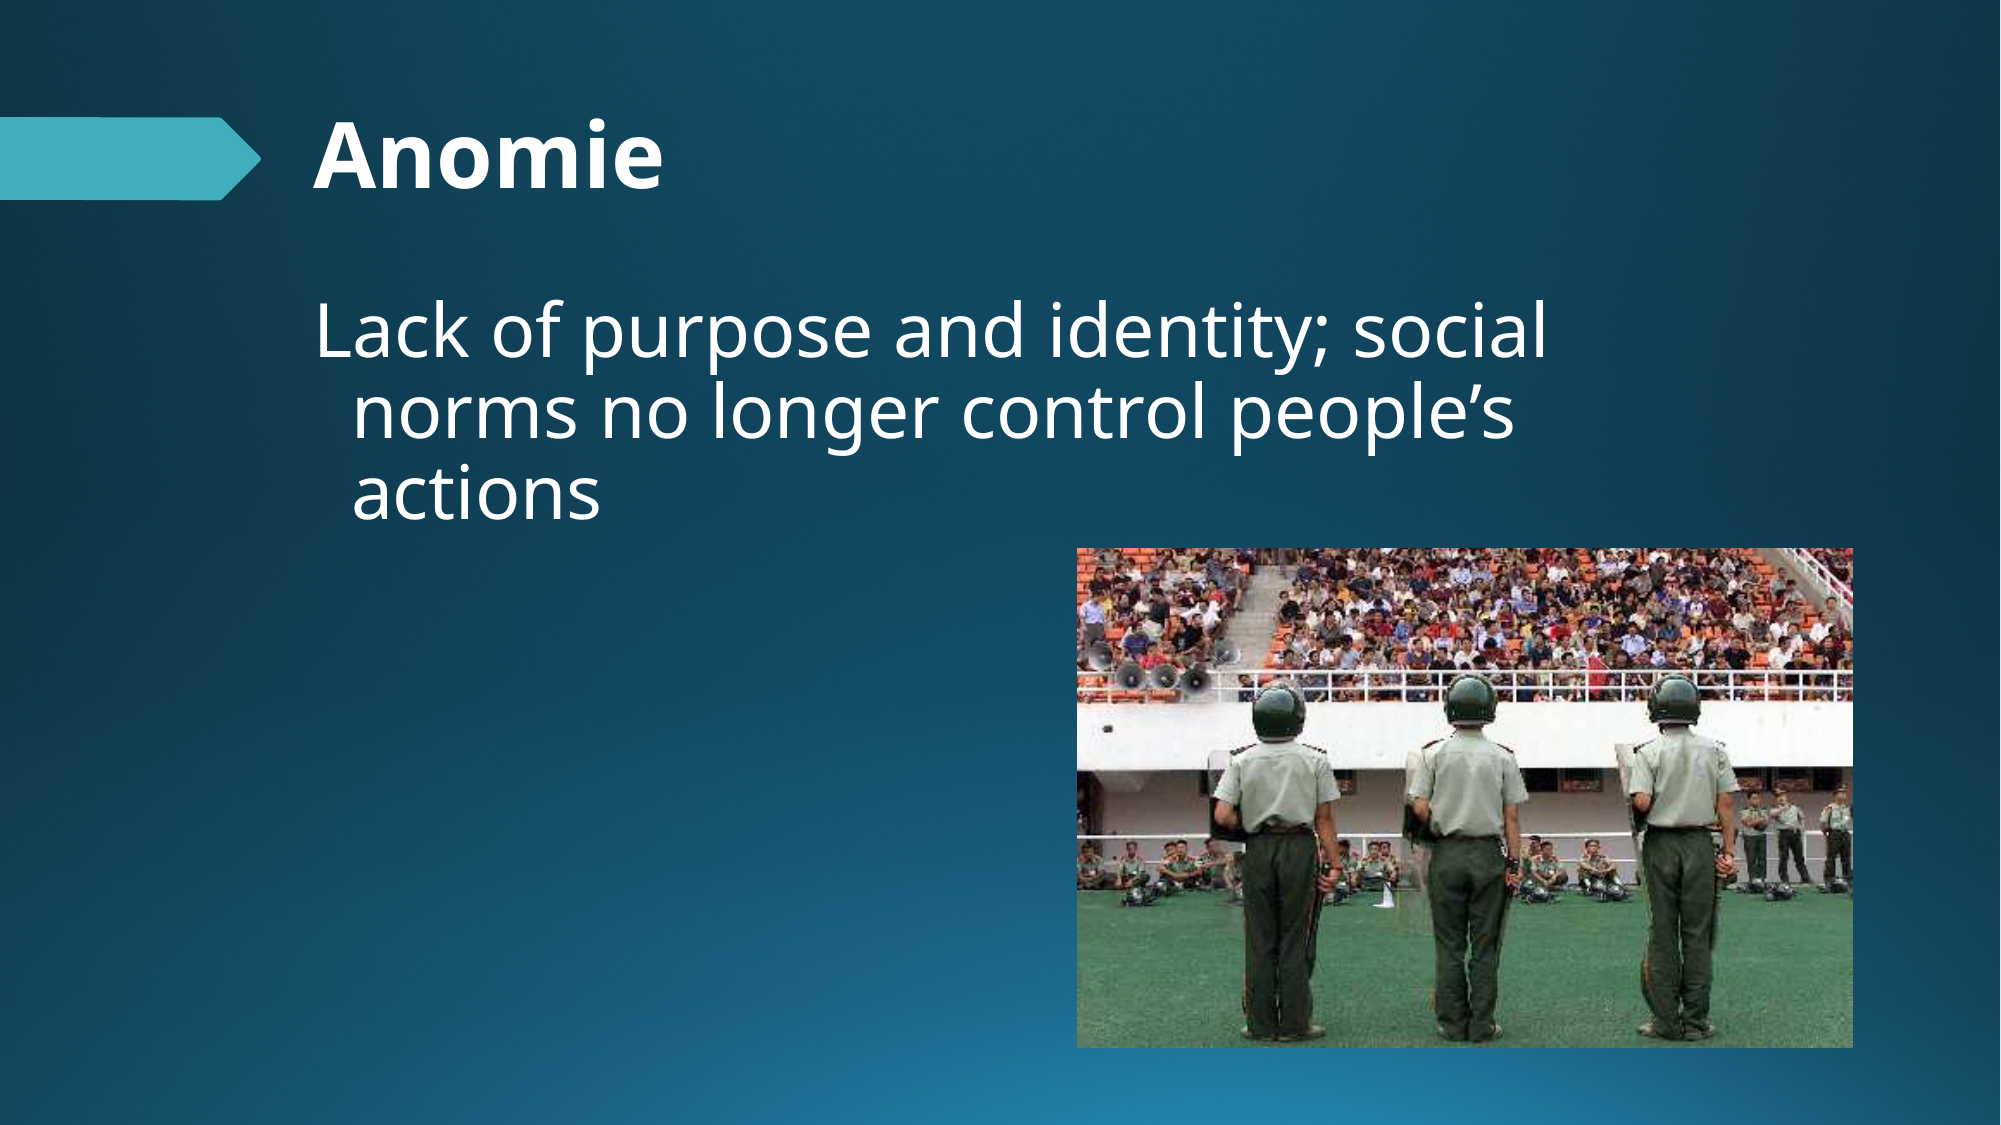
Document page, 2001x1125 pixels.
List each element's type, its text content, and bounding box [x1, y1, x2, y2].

title Anomie [298, 53, 1761, 264]
picture [0, 0, 2001, 1125]
list Lack of purpose and identity; social norms no longer control people’s actions [298, 285, 1761, 905]
